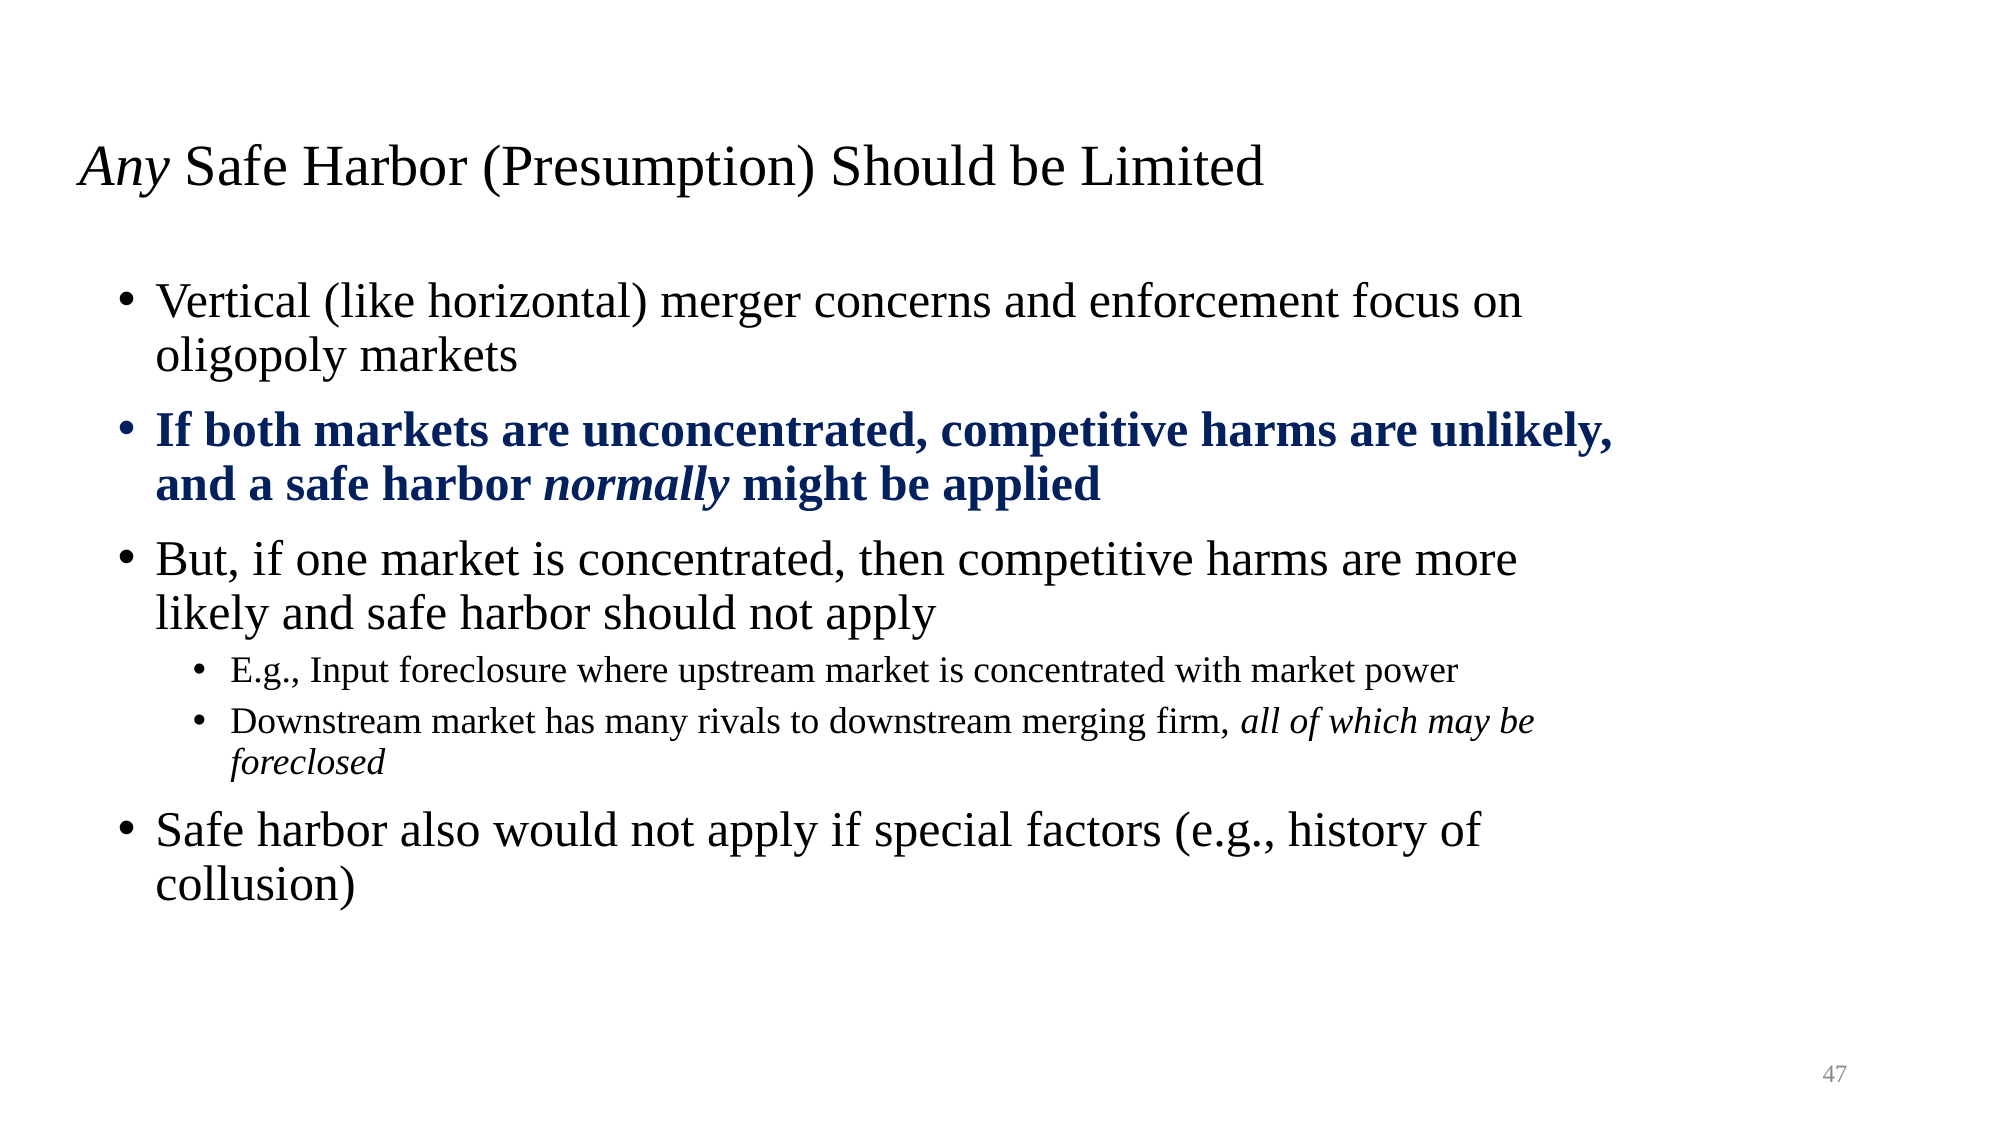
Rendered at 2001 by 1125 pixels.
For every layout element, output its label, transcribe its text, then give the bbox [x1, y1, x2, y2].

title Any Safe Harbor (Presumption) Should be Limited [64, 57, 1732, 276]
list Vertical (like horizontal) merger concerns and enforcement focus on oligopoly markets If both markets are unconcentrated, competitive harms are unlikely, and a safe harbor normally might be applied But, if one market is concentrated, then competitive harms are more likely and safe harbor should not apply E.g., Input foreclosure where upstream market is concentrated with market power Downstream market has many rivals to downstream merging firm, all of which may be foreclosed Safe harbor also would not apply if special factors (e.g., history of collusion) [102, 267, 1644, 1068]
slide_number 47 [1412, 1042, 1863, 1103]
